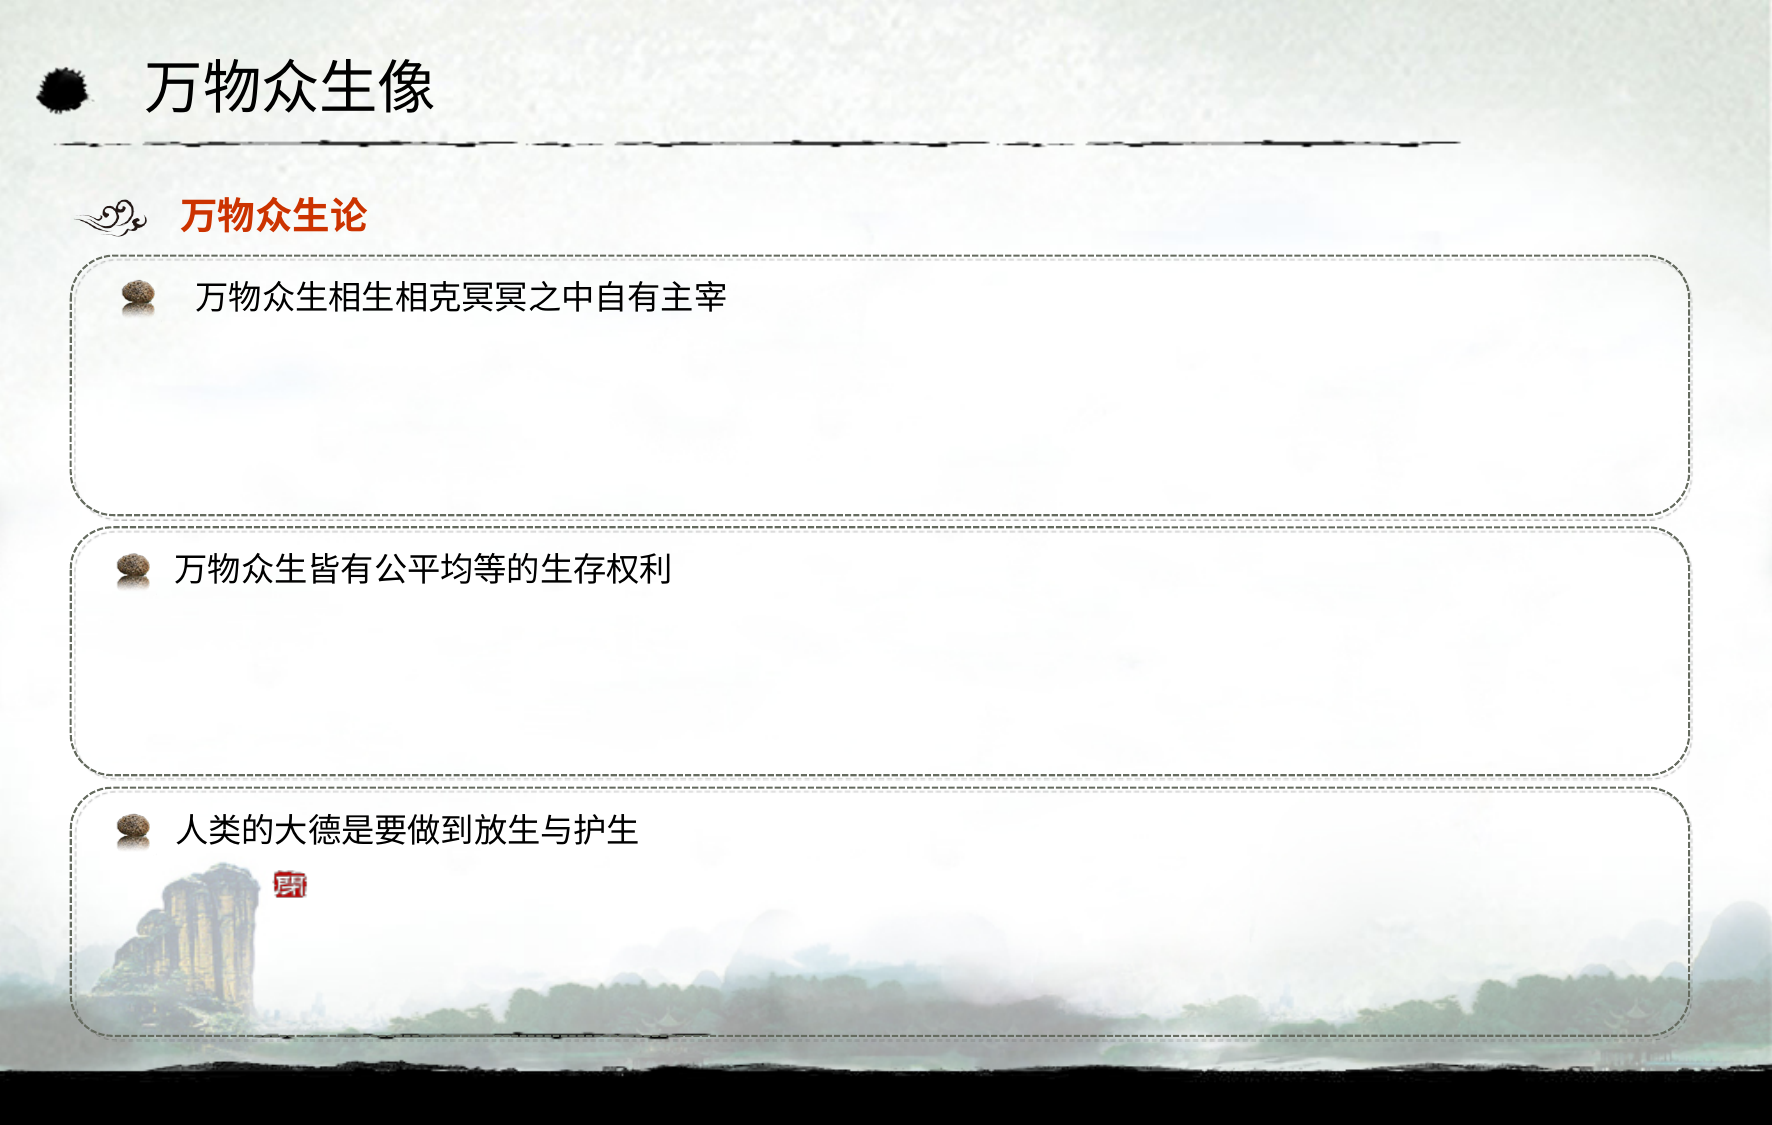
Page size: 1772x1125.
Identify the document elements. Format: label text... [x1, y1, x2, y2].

text_box 人类的大德是要做到放生与护生 [161, 801, 1205, 857]
text_box 万物众生像 [130, 42, 452, 128]
text_box 万物众生论 [165, 184, 702, 245]
picture [0, 0, 1772, 1125]
text_box [70, 787, 1690, 1036]
text_box 万物众生皆有公平均等的生存权利 [161, 541, 923, 596]
text_box [70, 255, 1690, 516]
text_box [47, 137, 1476, 149]
text_box [70, 527, 1690, 776]
text_box 万物众生相生相克冥冥之中自有主宰 [166, 268, 929, 324]
